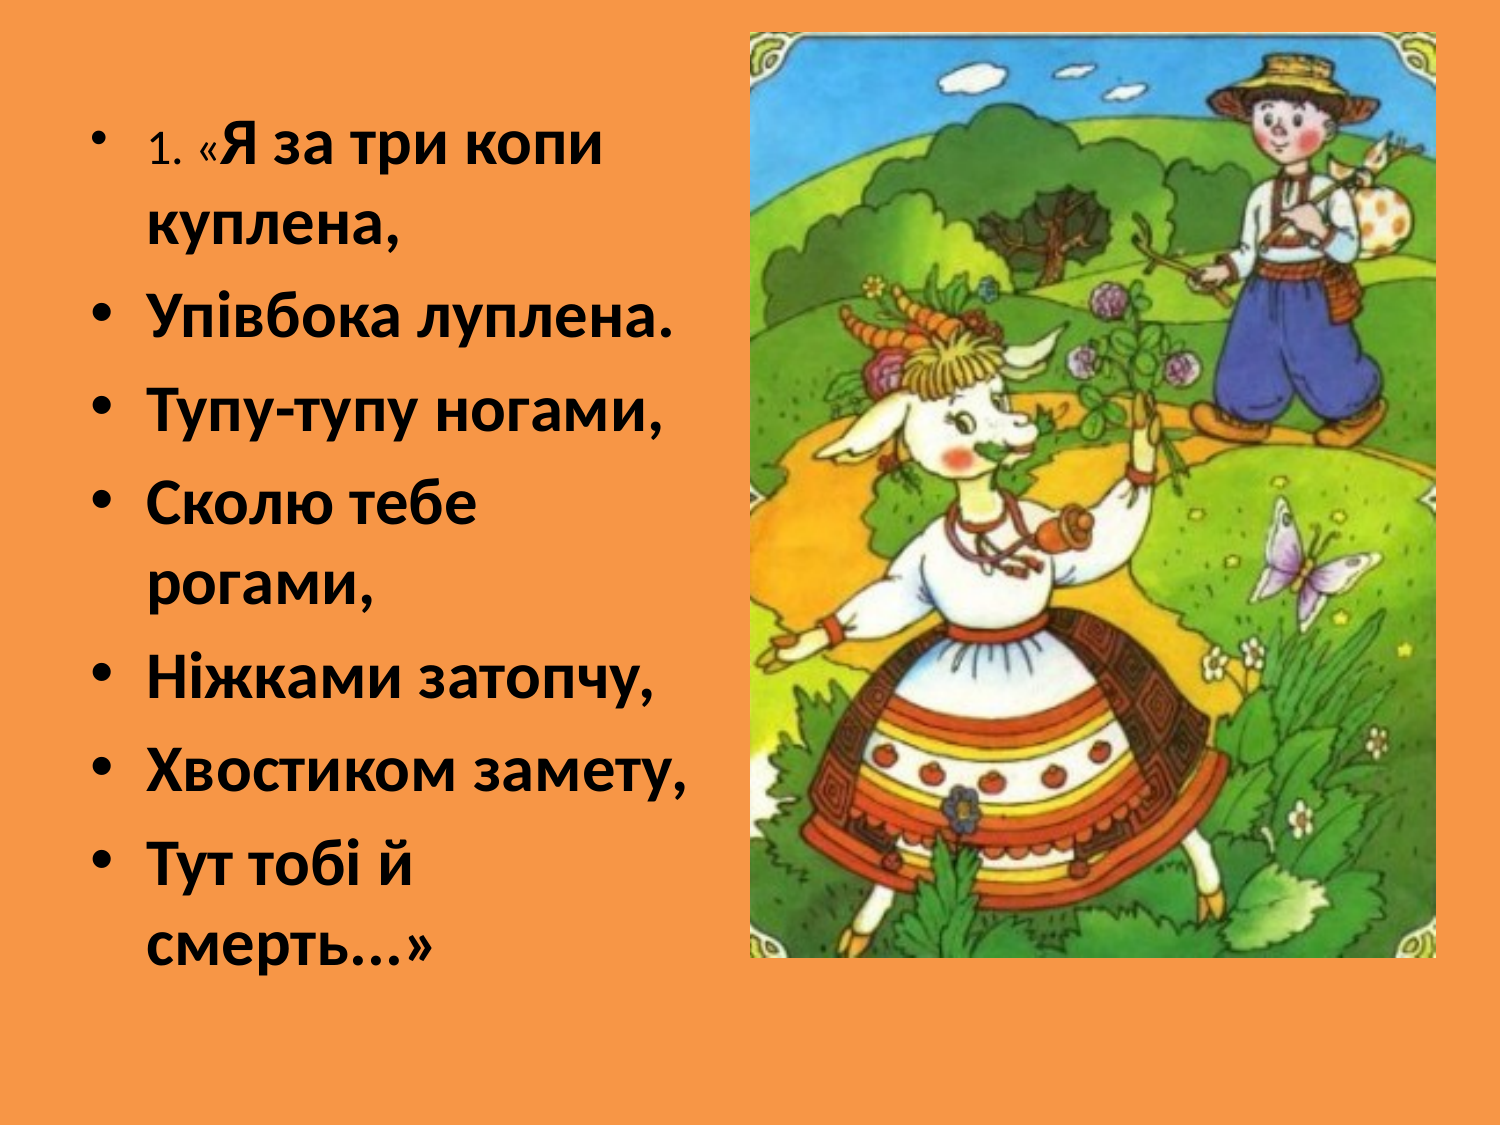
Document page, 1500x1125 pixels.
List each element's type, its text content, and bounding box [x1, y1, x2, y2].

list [749, 31, 1436, 959]
list 1. «Я за три копи куплена, Упівбока луплена. Тупу-тупу ногами, Сколю тебе рогами, Ніжками затопчу, Хвостиком замету, Тут тобі й смерть...» [75, 90, 738, 1005]
